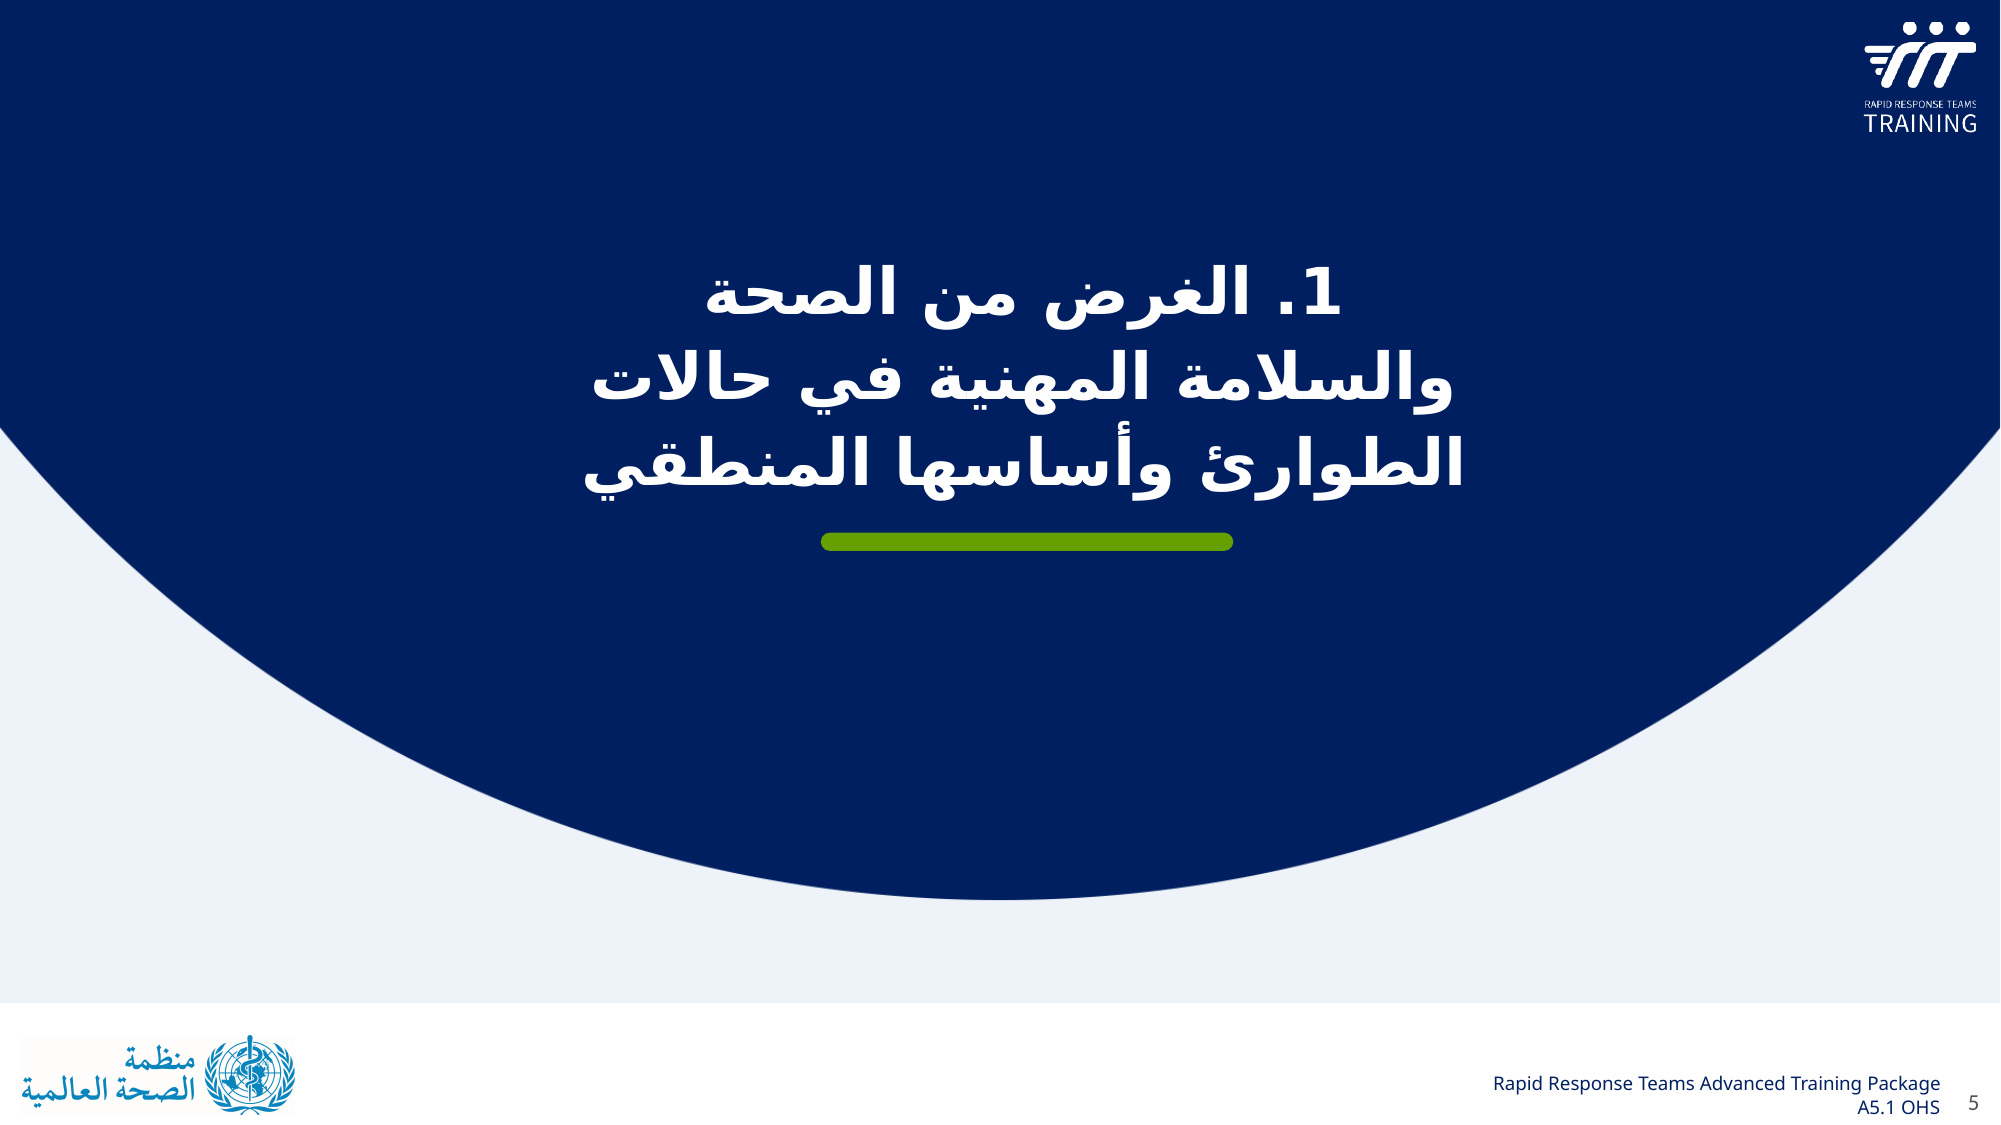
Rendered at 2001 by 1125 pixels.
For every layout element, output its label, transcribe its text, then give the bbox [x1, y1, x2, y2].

list 1. الغرض من الصحة والسلامة المهنية في حالات الطوارئ وأساسها المنطقي [552, 216, 1496, 525]
slide_number 5 [1882, 1037, 1916, 1092]
picture [22, 1035, 295, 1115]
picture [252, 1050, 258, 1059]
picture [0, 0, 2001, 1003]
